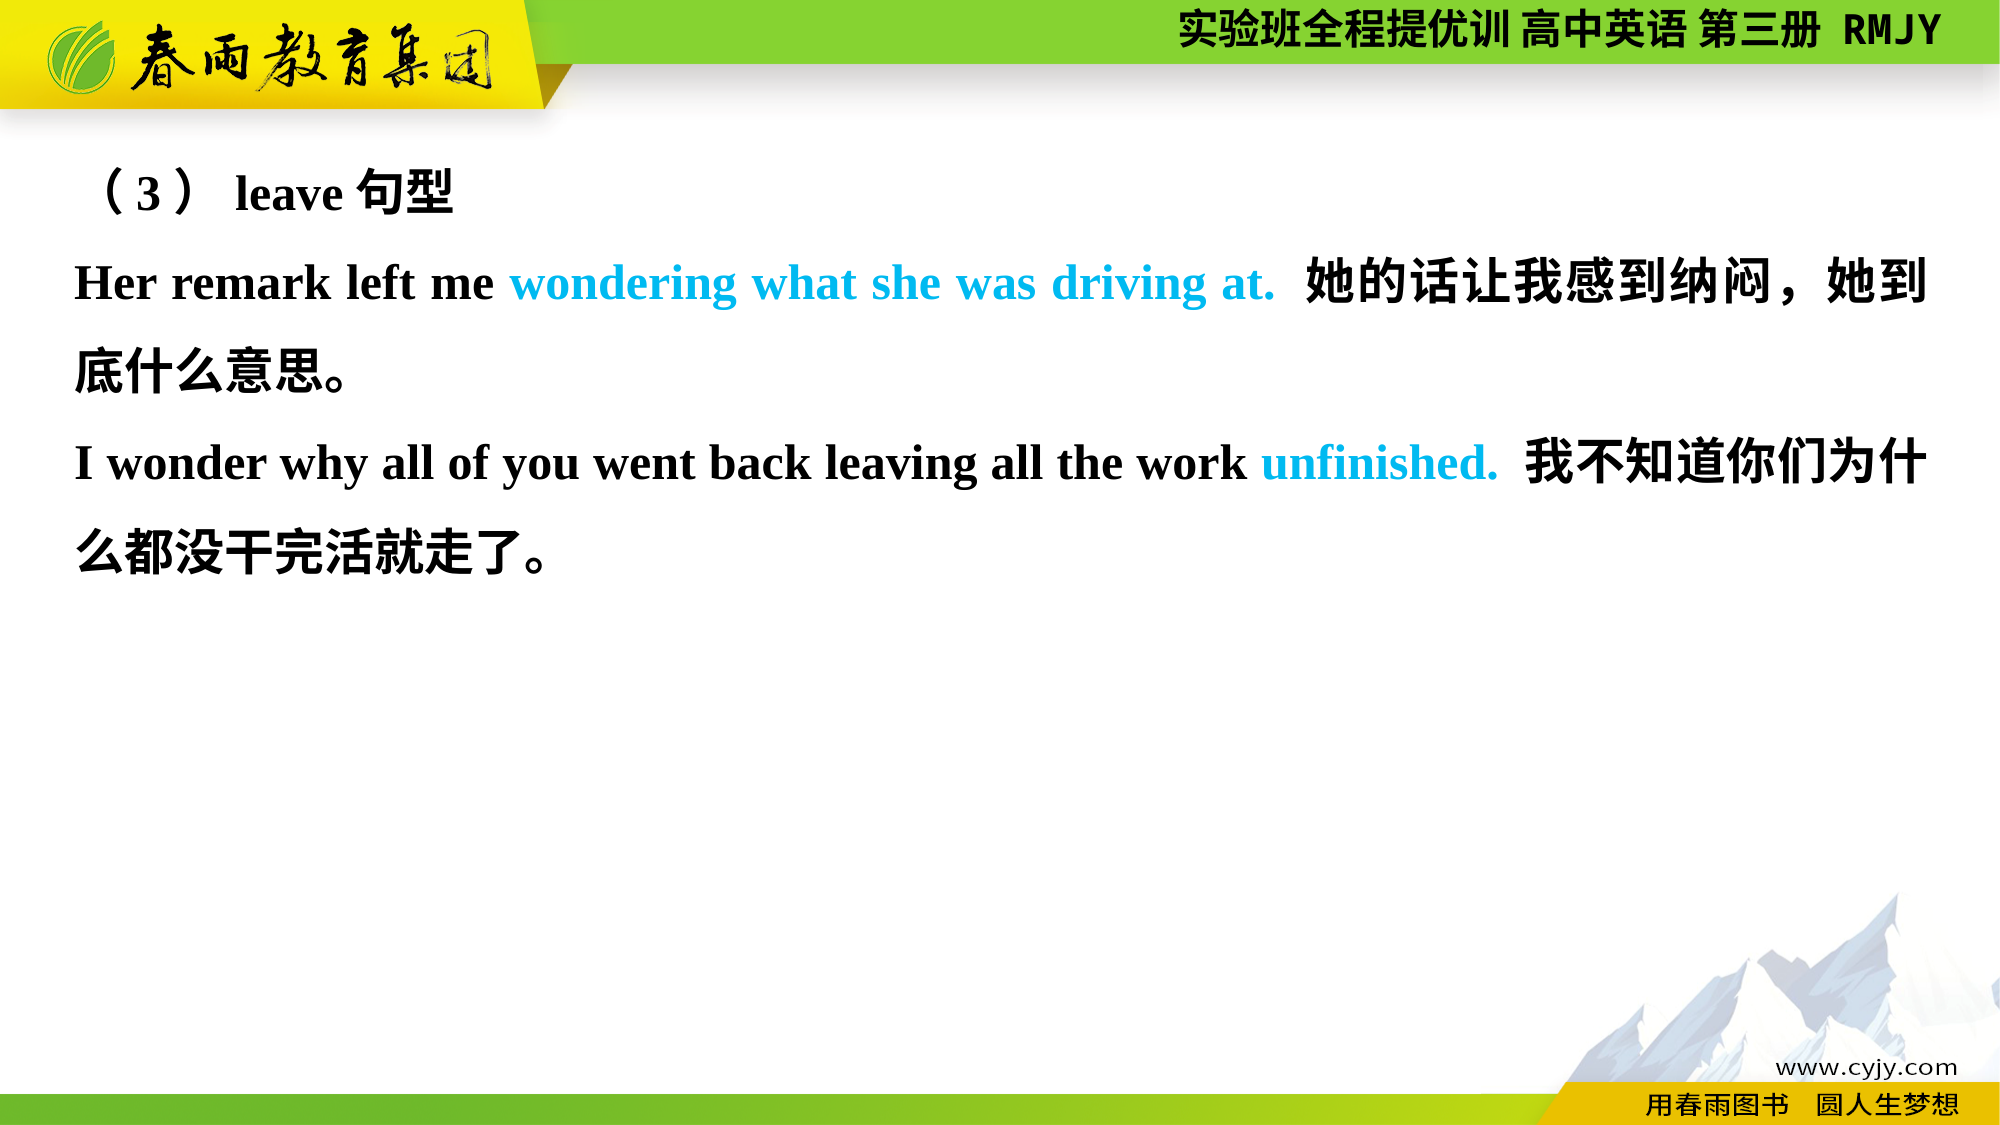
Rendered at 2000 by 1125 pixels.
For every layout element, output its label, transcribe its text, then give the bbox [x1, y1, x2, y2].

list （3）leave句型 Her remark left me wondering what she was driving at. 她的话让我感到纳闷，她到底什么意思。 I wonder why all of you went back leaving all the work unfinished. 我不知道你们为什么都没干完活就走了。 [59, 122, 1944, 592]
picture [0, 0, 2000, 1125]
